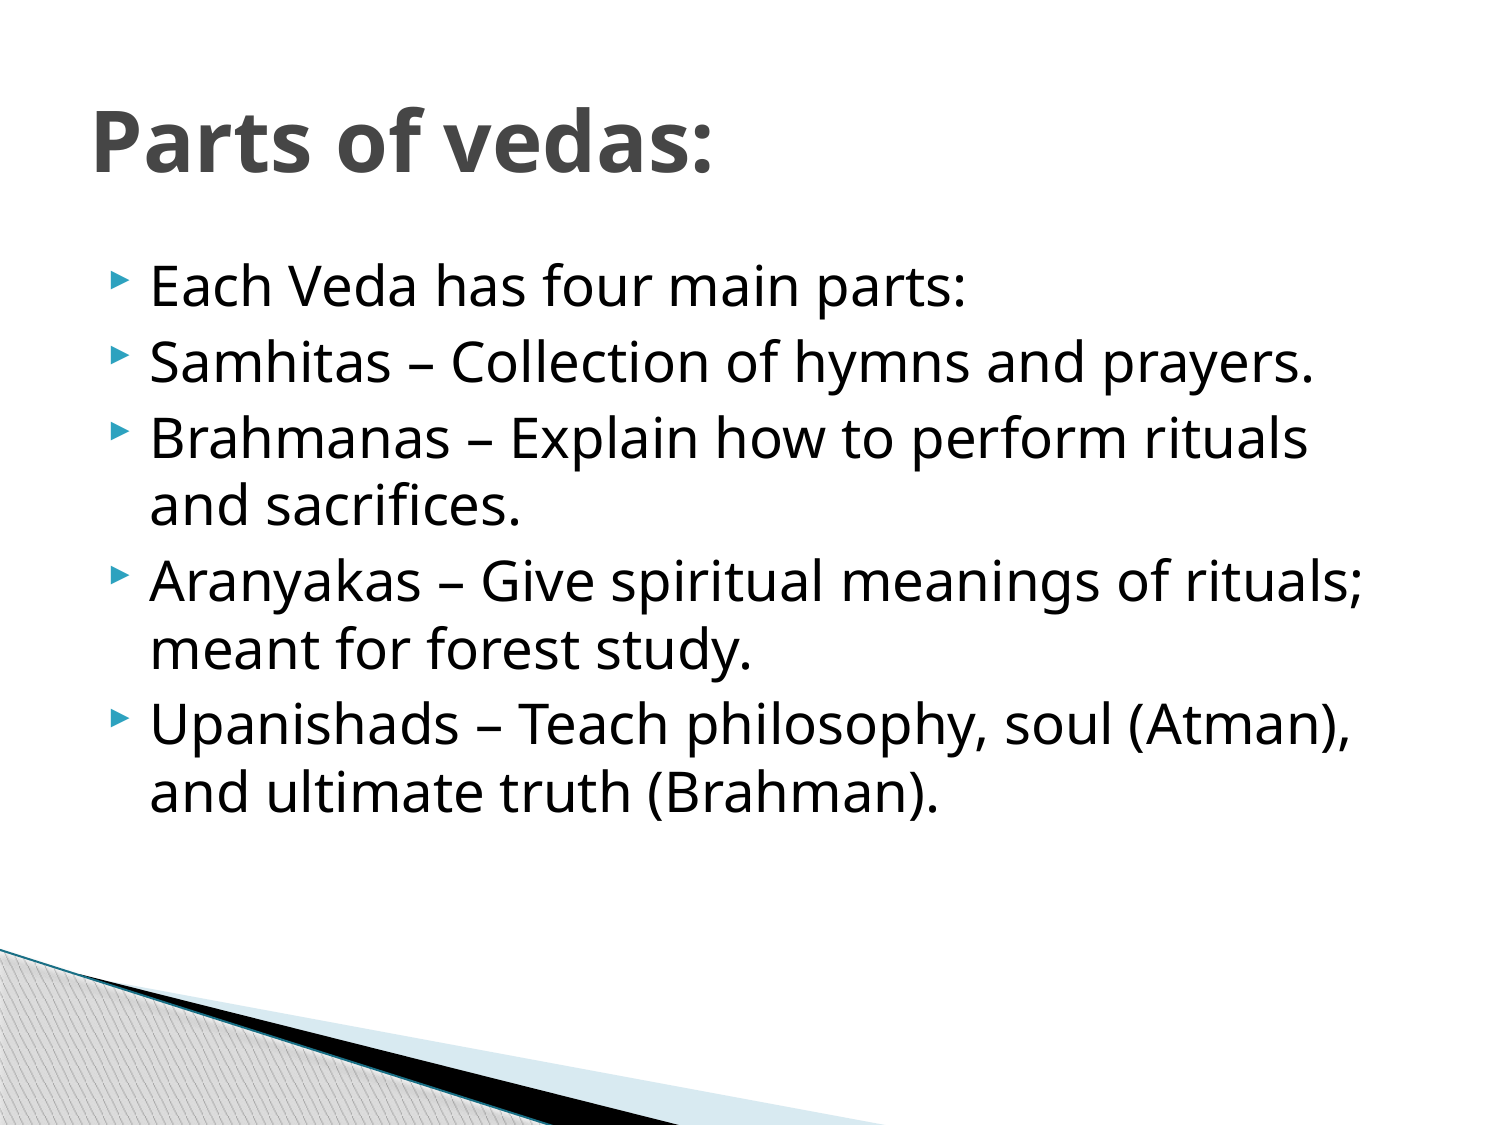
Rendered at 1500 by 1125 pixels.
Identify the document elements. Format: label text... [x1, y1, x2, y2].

list Each Veda has four main parts: Samhitas – Collection of hymns and prayers. Brahmanas – Explain how to perform rituals and sacrifices. Aranyakas – Give spiritual meanings of rituals; meant for forest study. Upanishads – Teach philosophy, soul (Atman), and ultimate truth (Brahman). [75, 243, 1425, 986]
title Parts of vedas: [75, 45, 1425, 233]
